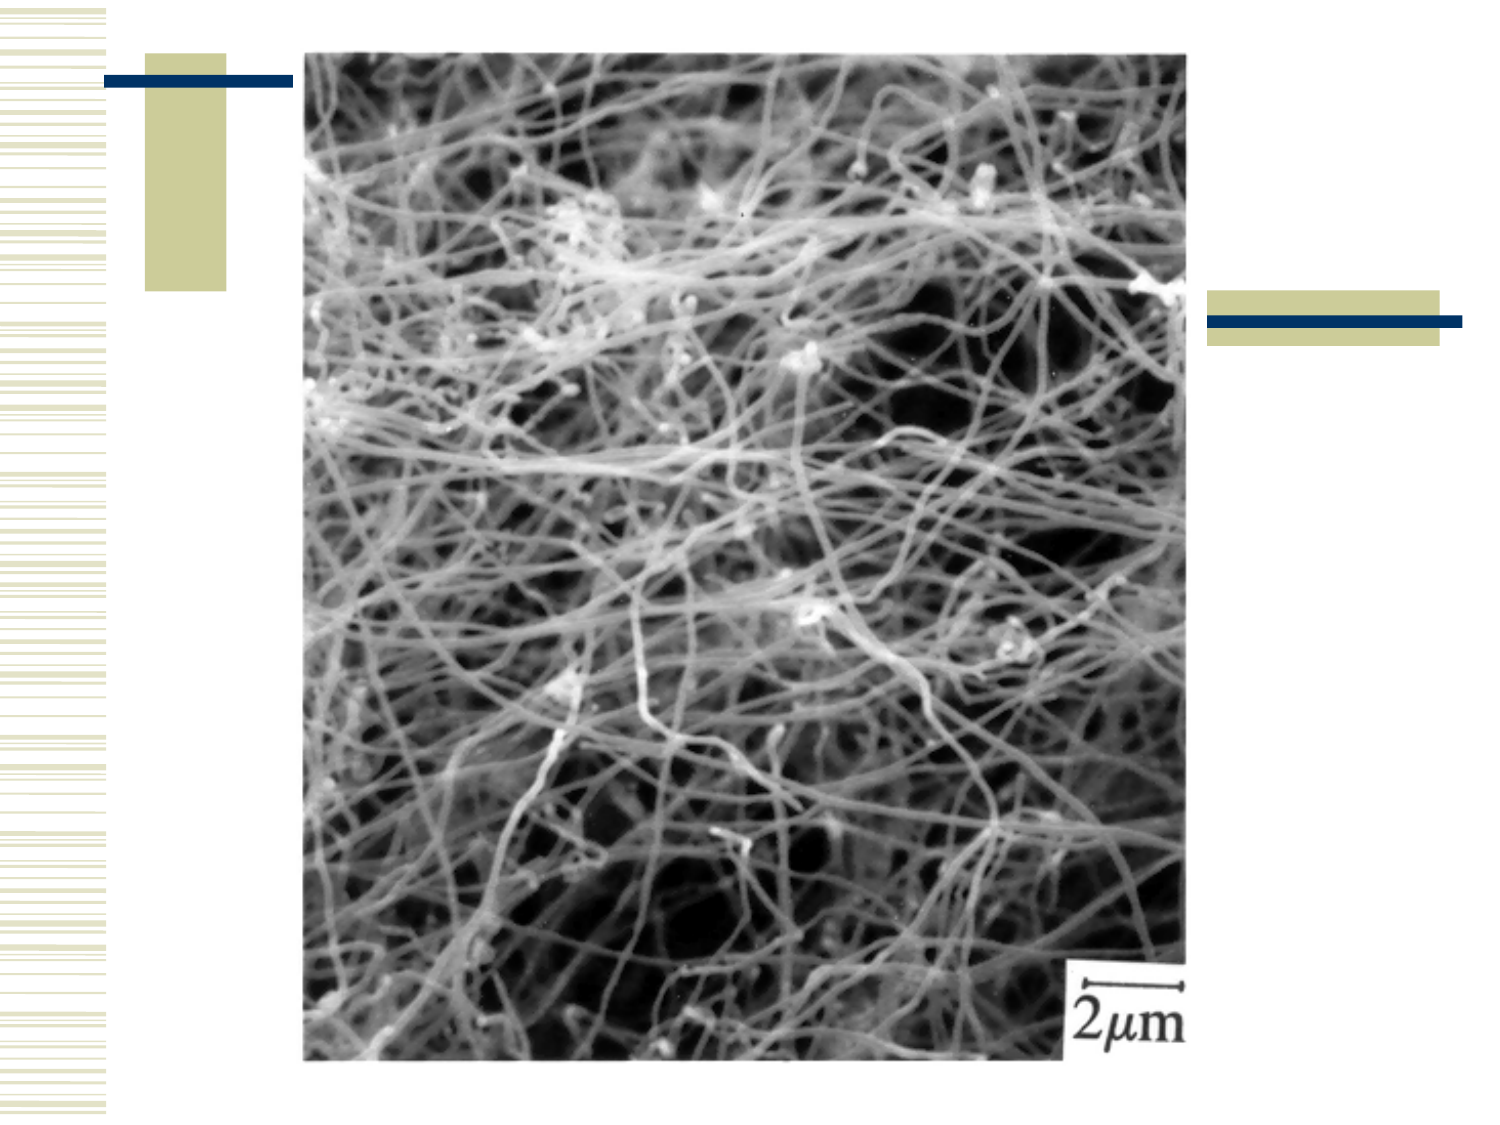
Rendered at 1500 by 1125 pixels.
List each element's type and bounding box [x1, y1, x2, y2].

picture [293, 37, 1207, 1088]
